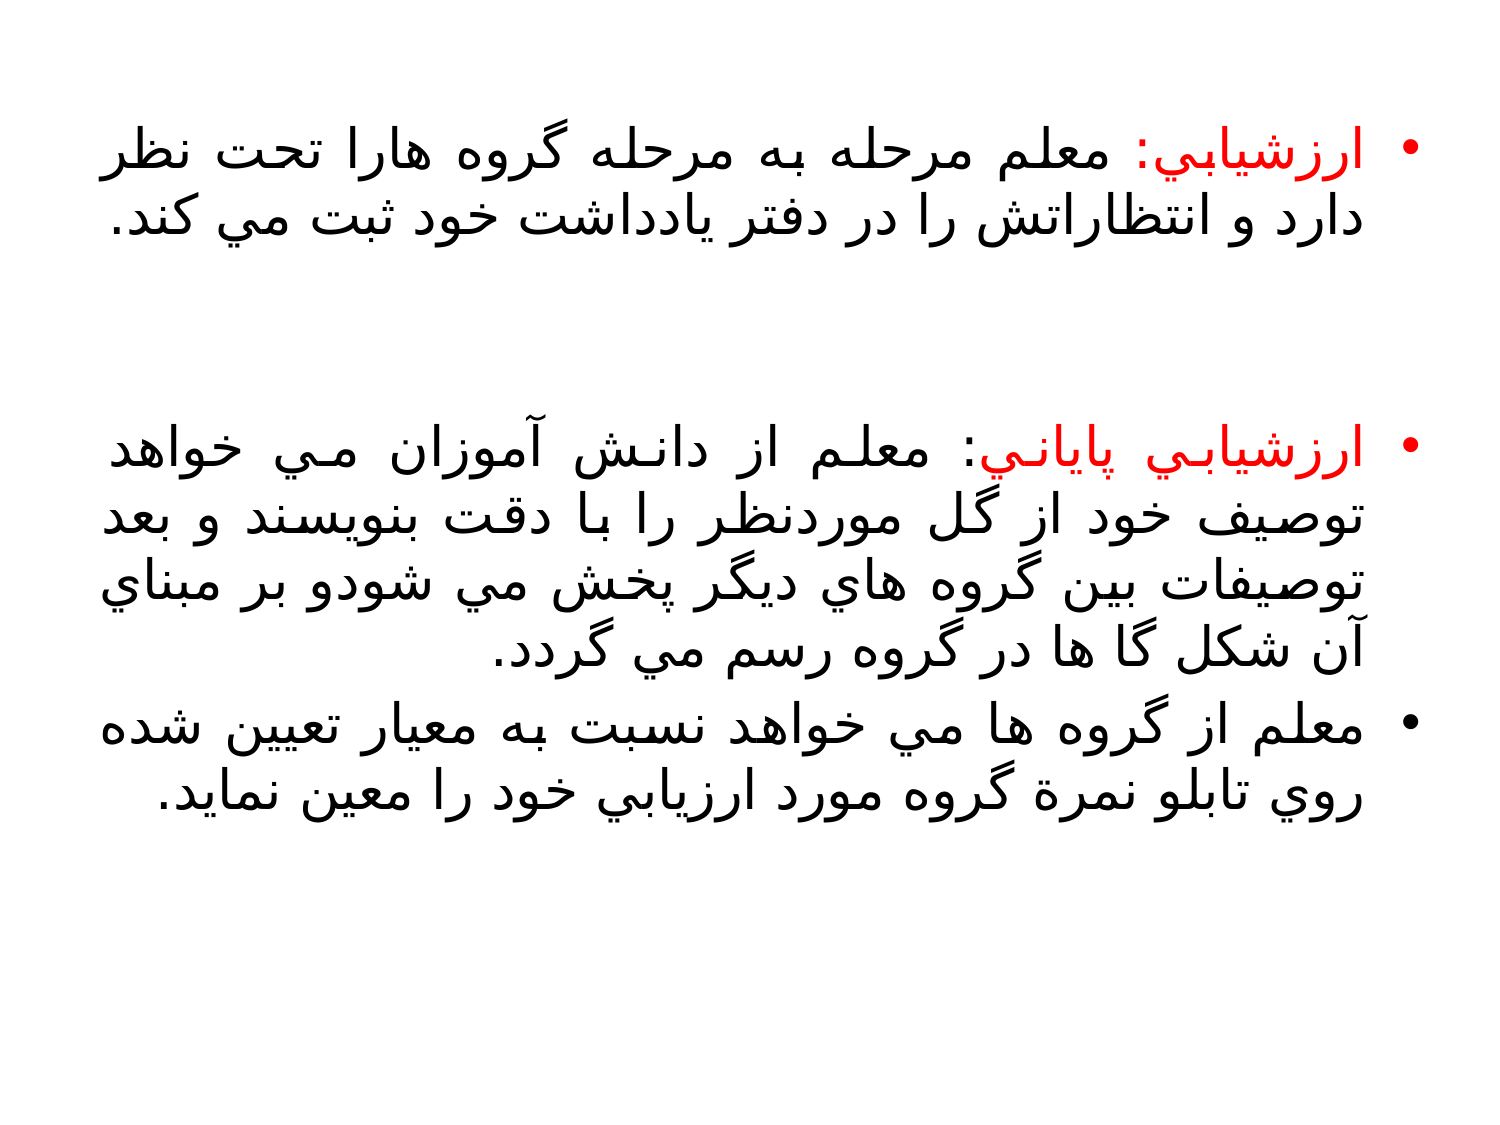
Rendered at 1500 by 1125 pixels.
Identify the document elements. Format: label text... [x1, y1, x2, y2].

list ارزشيابي: معلم مرحله به مرحله گروه هارا تحت نظر دارد و انتظاراتش را در دفتر يادداشت خود ثبت مي كند. ارزشيابي پاياني: معلم از دانش آموزان مي خواهد توصيف خود از گل موردنظر را با دقت بنويسند و بعد توصيفات بين گروه هاي ديگر پخش مي شودو بر مبناي آن شكل گا ها در گروه رسم مي گردد. معلم از گروه ها مي خواهد نسبت به معيار تعيين شده روي تابلو نمرة گروه مورد ارزيابي خود را معين نمايد. [82, 105, 1432, 848]
